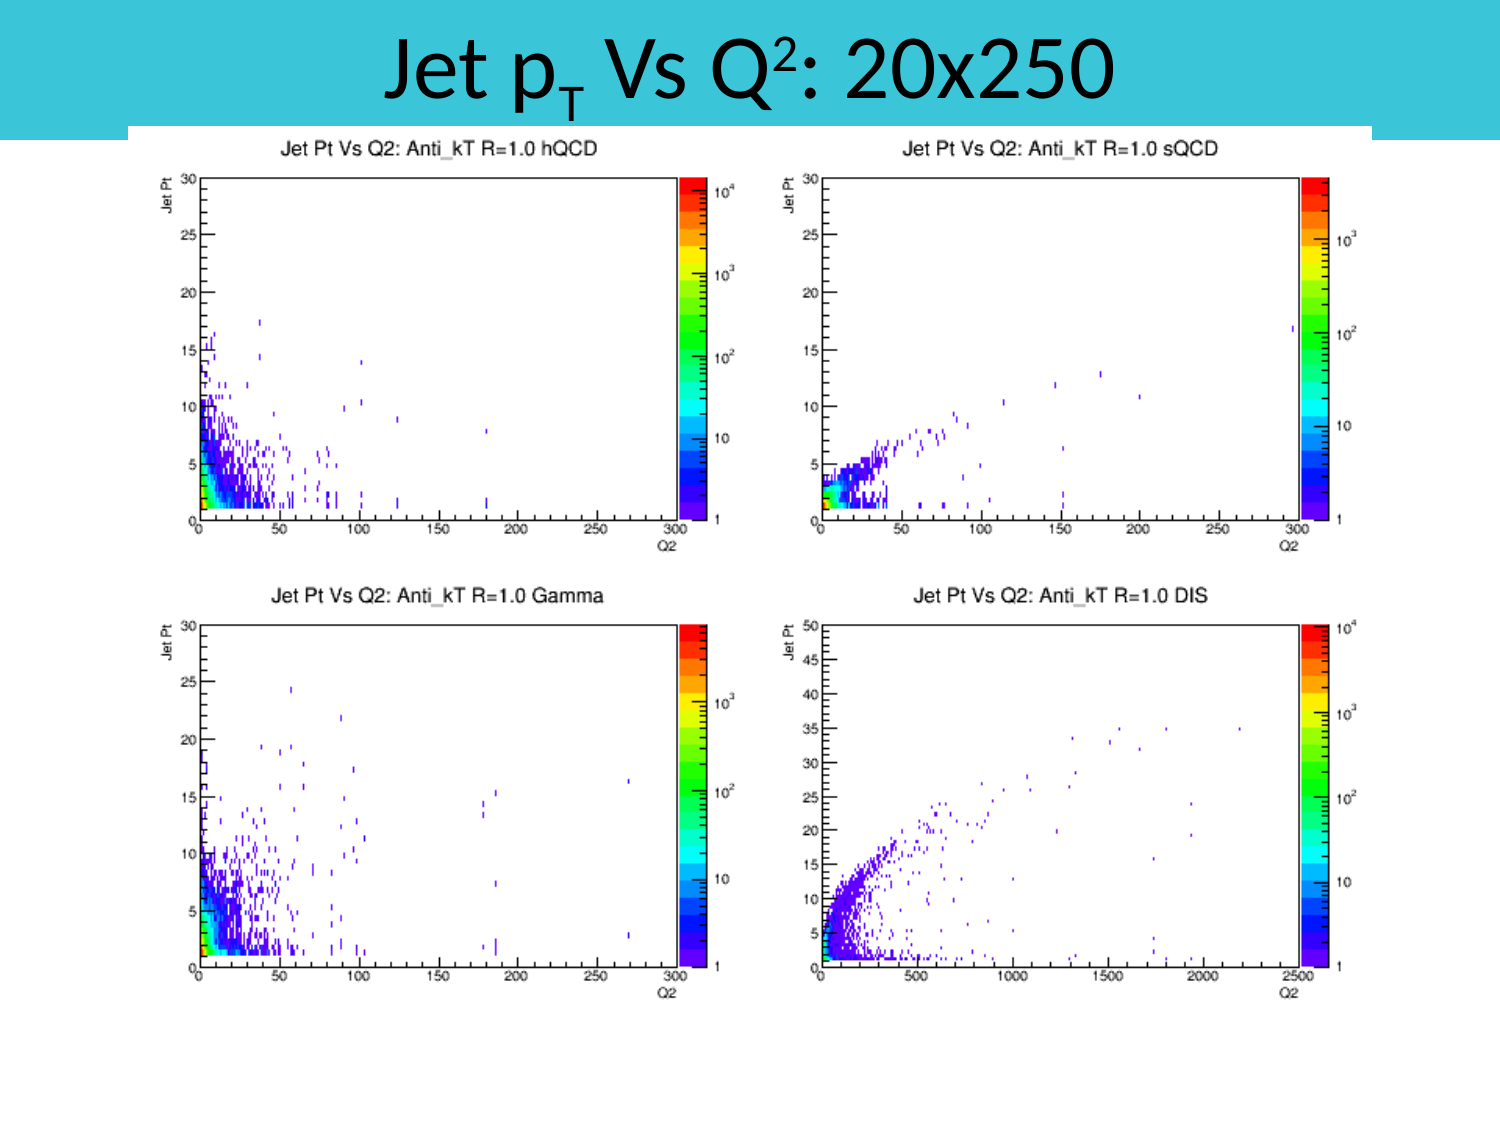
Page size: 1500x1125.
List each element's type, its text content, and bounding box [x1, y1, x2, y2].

picture [128, 126, 1372, 1020]
text_box Jet pT Vs Q2: 20x250 [0, 0, 1500, 140]
